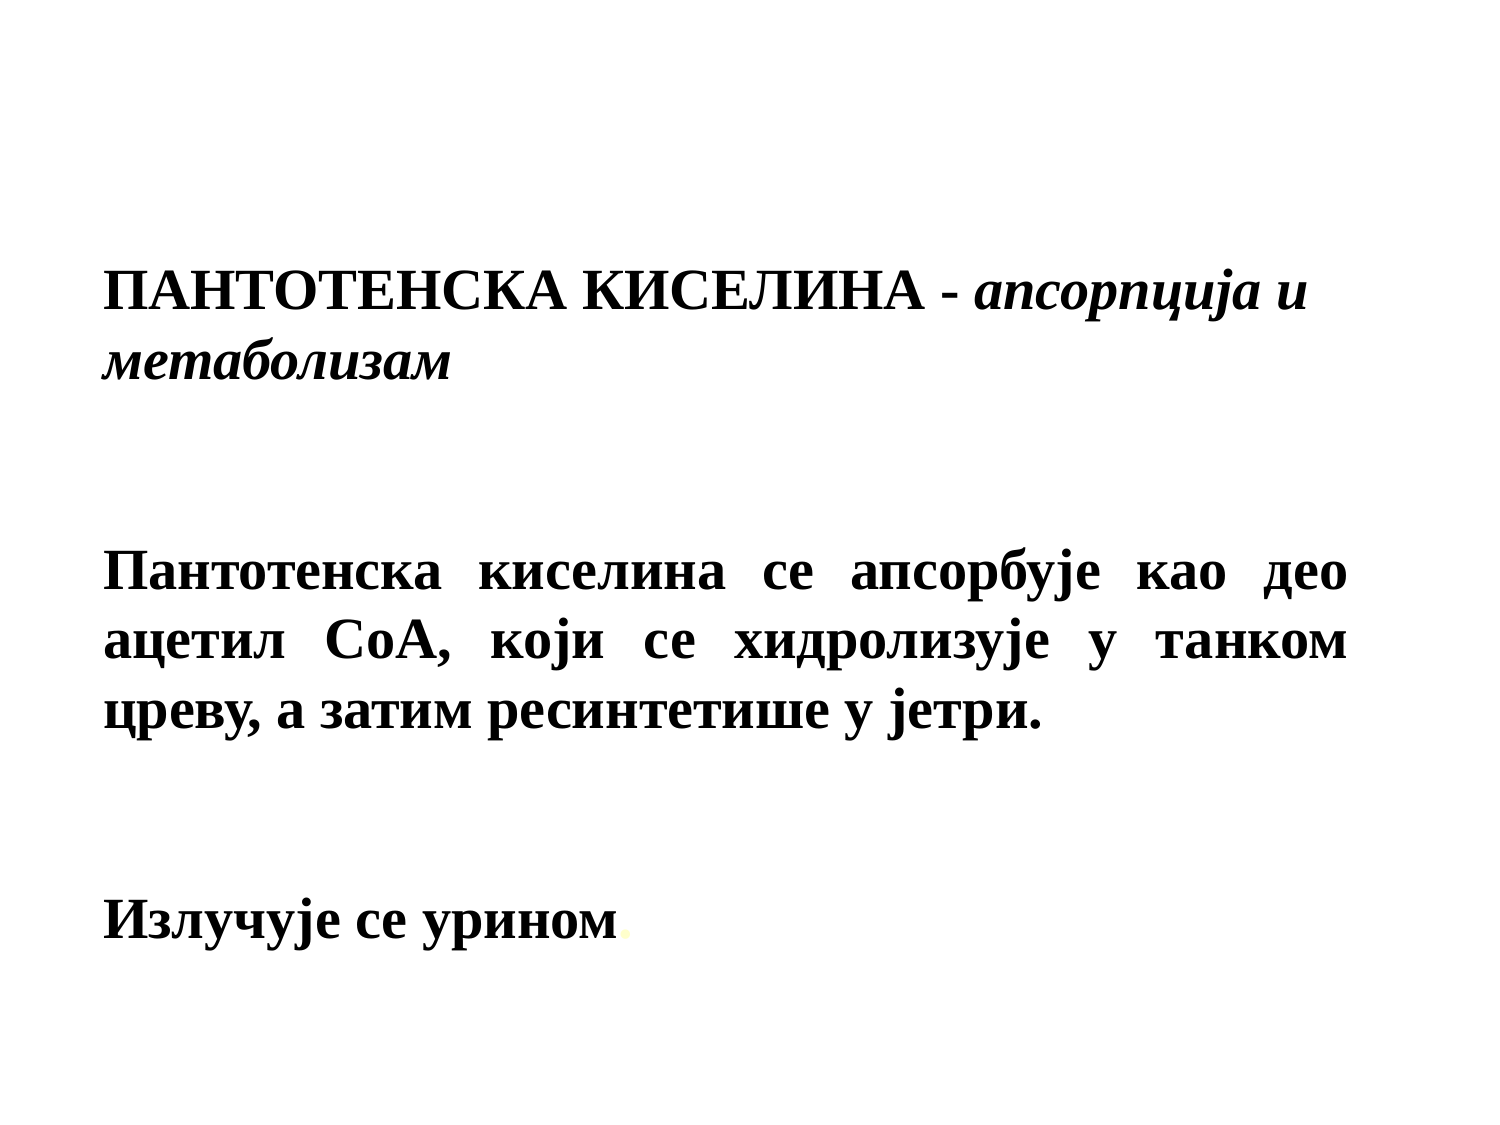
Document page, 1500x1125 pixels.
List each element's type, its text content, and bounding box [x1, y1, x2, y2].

text_box ПАНТОТЕНСКА КИСЕЛИНА - апсорпција и метаболизам Пантотенска киселина се апсорбује као део ацетил CoA, који се хидролизује у танком цреву, а затим ресинтетише у јетри. Излучује се урином. [88, 243, 1364, 958]
